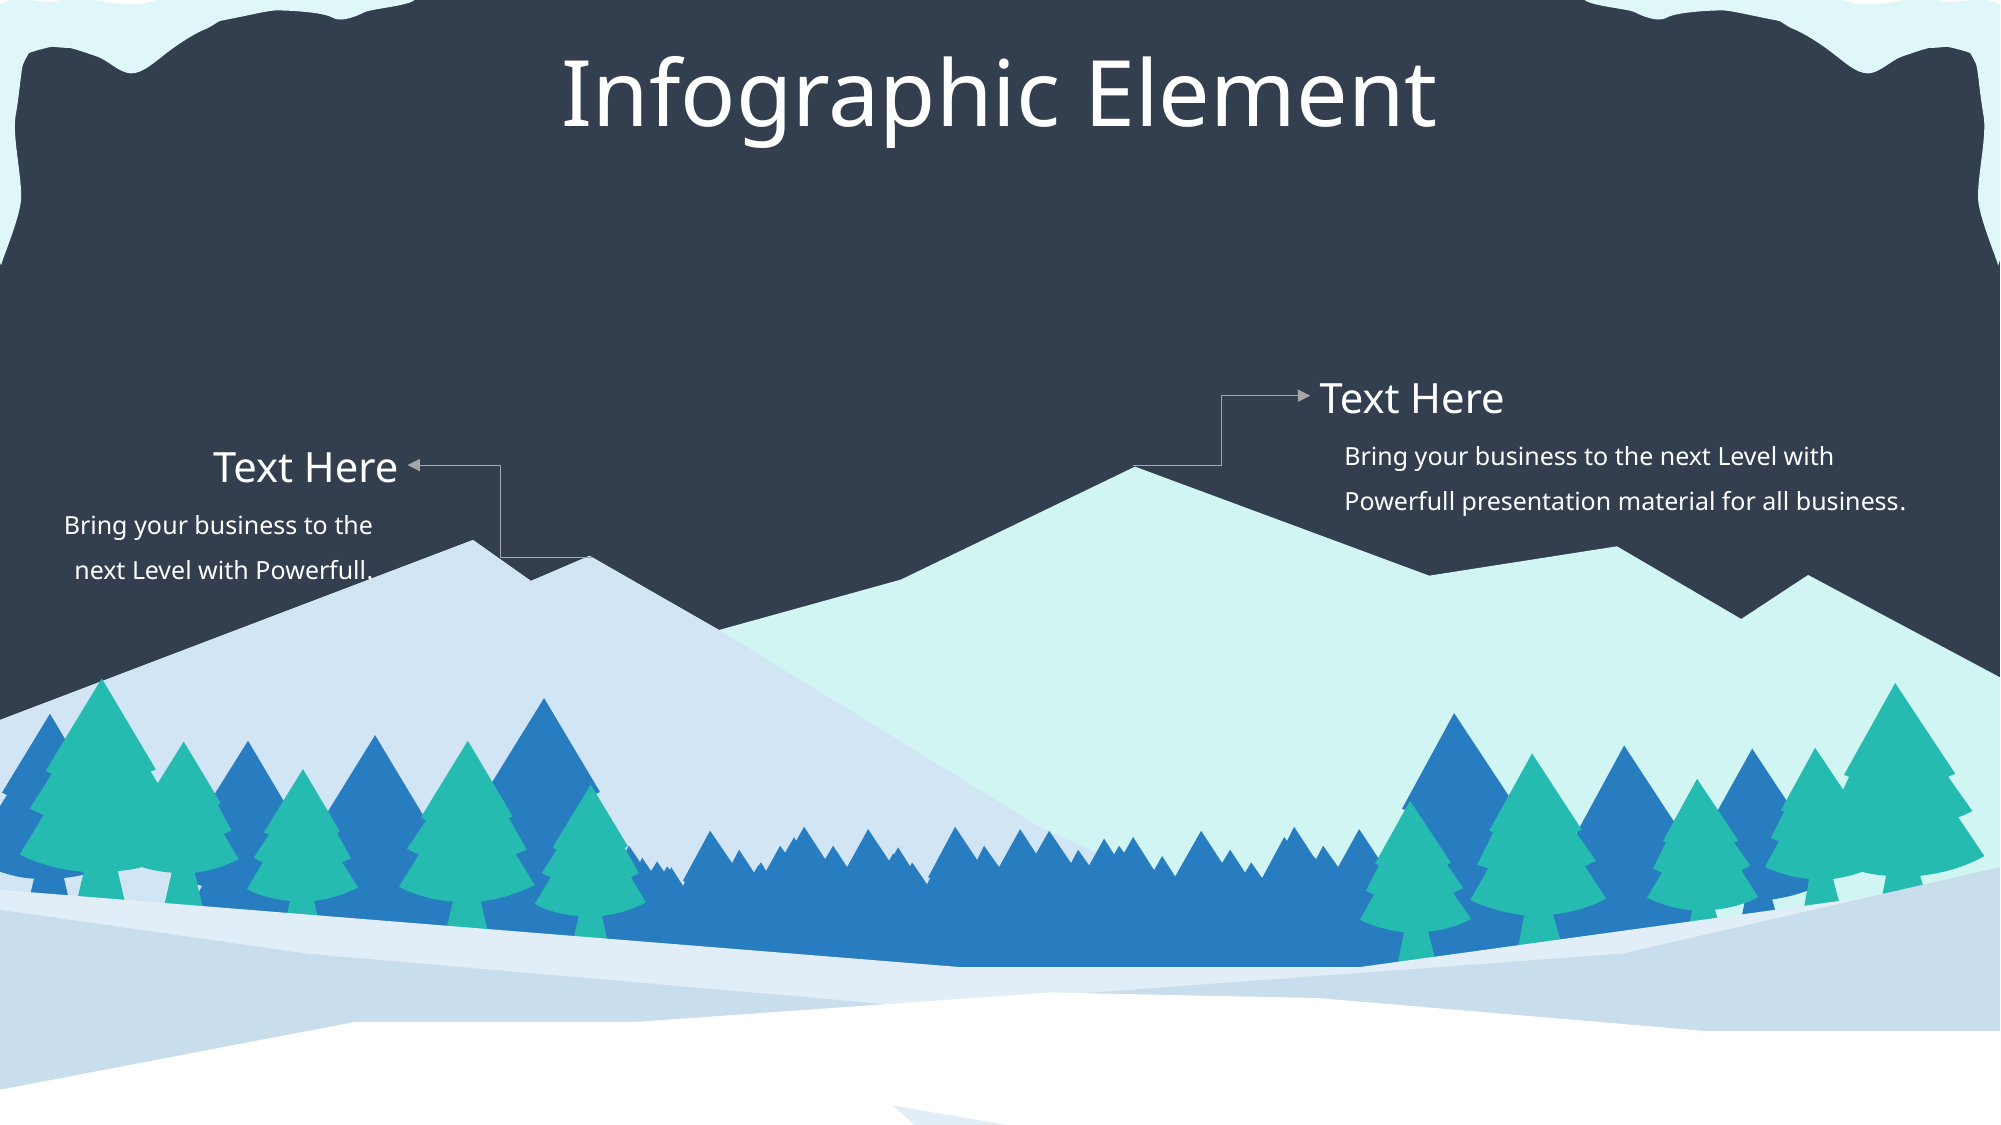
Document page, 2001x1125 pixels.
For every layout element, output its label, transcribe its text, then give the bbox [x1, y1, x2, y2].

text_box Infographic Element [546, 27, 1454, 153]
text_box Bring your business to the next Level with Powerfull presentation material for all business. [1329, 418, 1955, 466]
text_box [0, 466, 2000, 1125]
text_box Text Here [1304, 364, 1520, 429]
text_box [407, 465, 593, 558]
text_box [1133, 395, 1311, 466]
text_box Text Here [198, 433, 413, 466]
